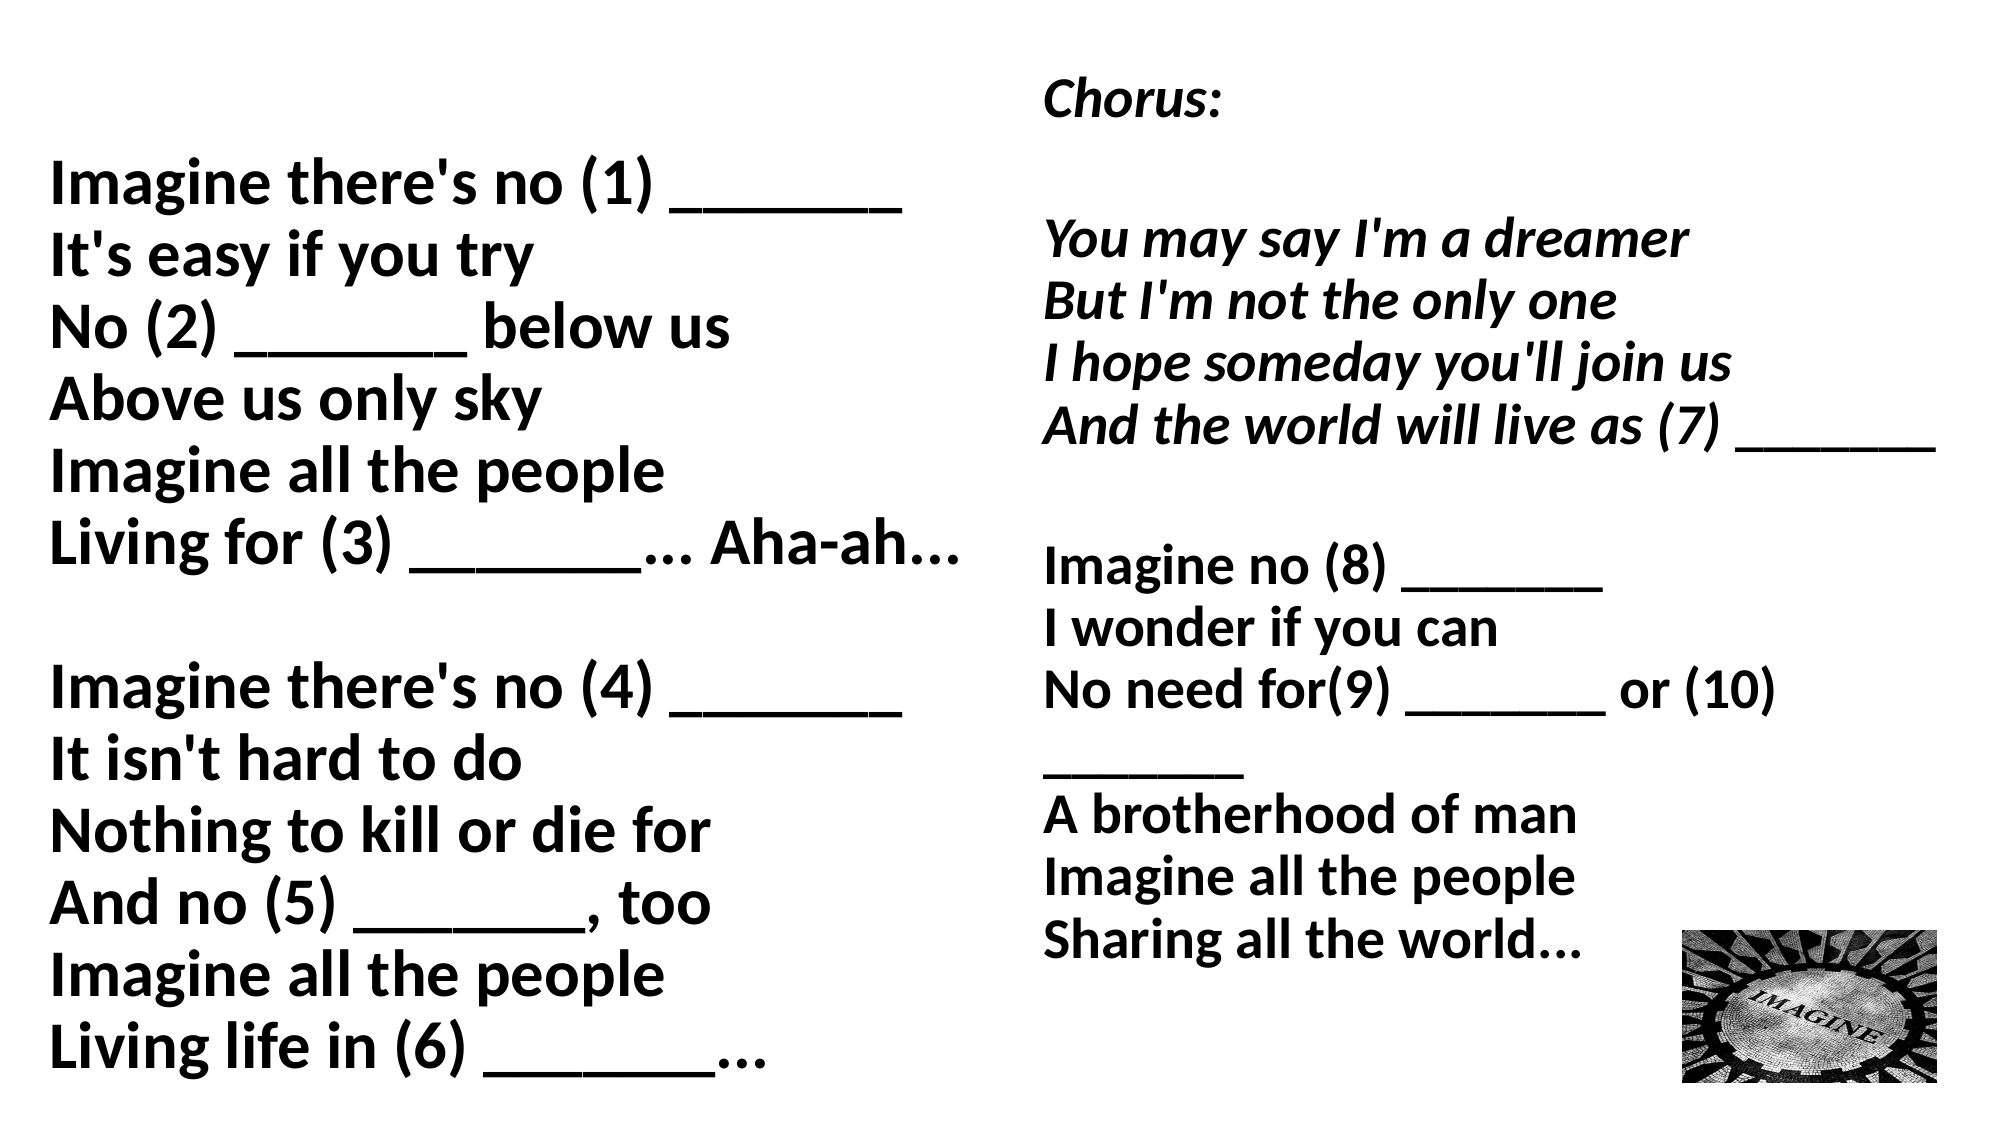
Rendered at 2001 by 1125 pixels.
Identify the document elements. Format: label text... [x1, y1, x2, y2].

picture [1682, 930, 1937, 1083]
list Chorus: You may say I'm a dreamer But I'm not the only one I hope someday you'll join us And the world will live as (7) _______ Imagine no (8) _______ I wonder if you can No need for(9) _______ or (10) _______ A brotherhood of man Imagine all the people Sharing all the world... [1028, 59, 1981, 1109]
list Imagine there's no (1) _______ It's easy if you try No (2) _______ below us Above us only sky Imagine all the people Living for (3) _______... Aha-ah... Imagine there's no (4) _______ It isn't hard to do Nothing to kill or die for And no (5) _______, too Imagine all the people Living life in (6) _______... [34, 39, 988, 1109]
